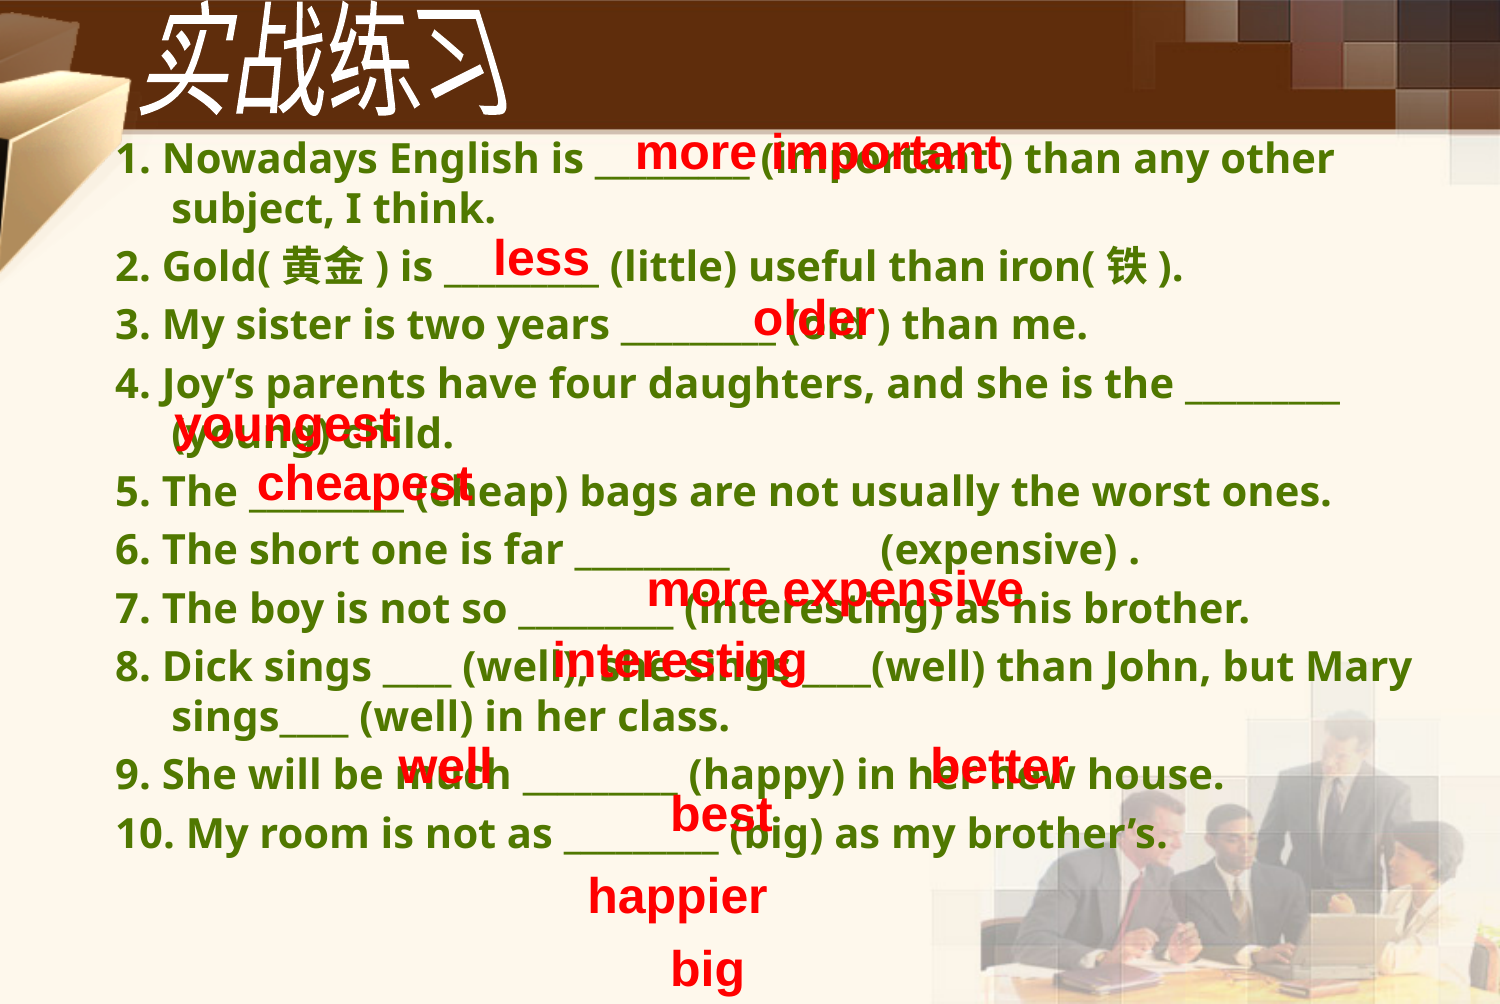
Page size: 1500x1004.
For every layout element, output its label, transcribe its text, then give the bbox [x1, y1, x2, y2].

list 1. Nowadays English is _________ (important ) than any other subject, I think. 2. Gold(黄金) is _________ (little) useful than iron(铁). 3. My sister is two years _________ (old ) than me. 4. Joy’s parents have four daughters, and she is the _________ (young) child. 5. The _________ (cheap) bags are not usually the worst ones. 6. The short one is far _________ (expensive) . 7. The boy is not so _________ (interesting) as his brother. 8. Dick sings ____ (well), she sings ____(well) than John, but Mary sings____ (well) in her class. 9. She will be much _________ (happy) in her new house. 10. My room is not as _________ (big) as my brother’s. [100, 123, 1500, 849]
picture [0, 0, 1500, 1004]
text_box cheapest [242, 442, 550, 518]
text_box interesting [537, 620, 904, 695]
text_box big [655, 928, 857, 1004]
text_box best [655, 773, 857, 849]
text_box less [478, 218, 680, 294]
text_box older [738, 277, 939, 353]
text_box more expensive [631, 549, 1223, 624]
text_box more important [620, 112, 1081, 187]
text_box happier [572, 856, 904, 931]
text_box youngest [159, 383, 461, 459]
text_box well [383, 726, 585, 801]
text_box better [915, 726, 1117, 801]
